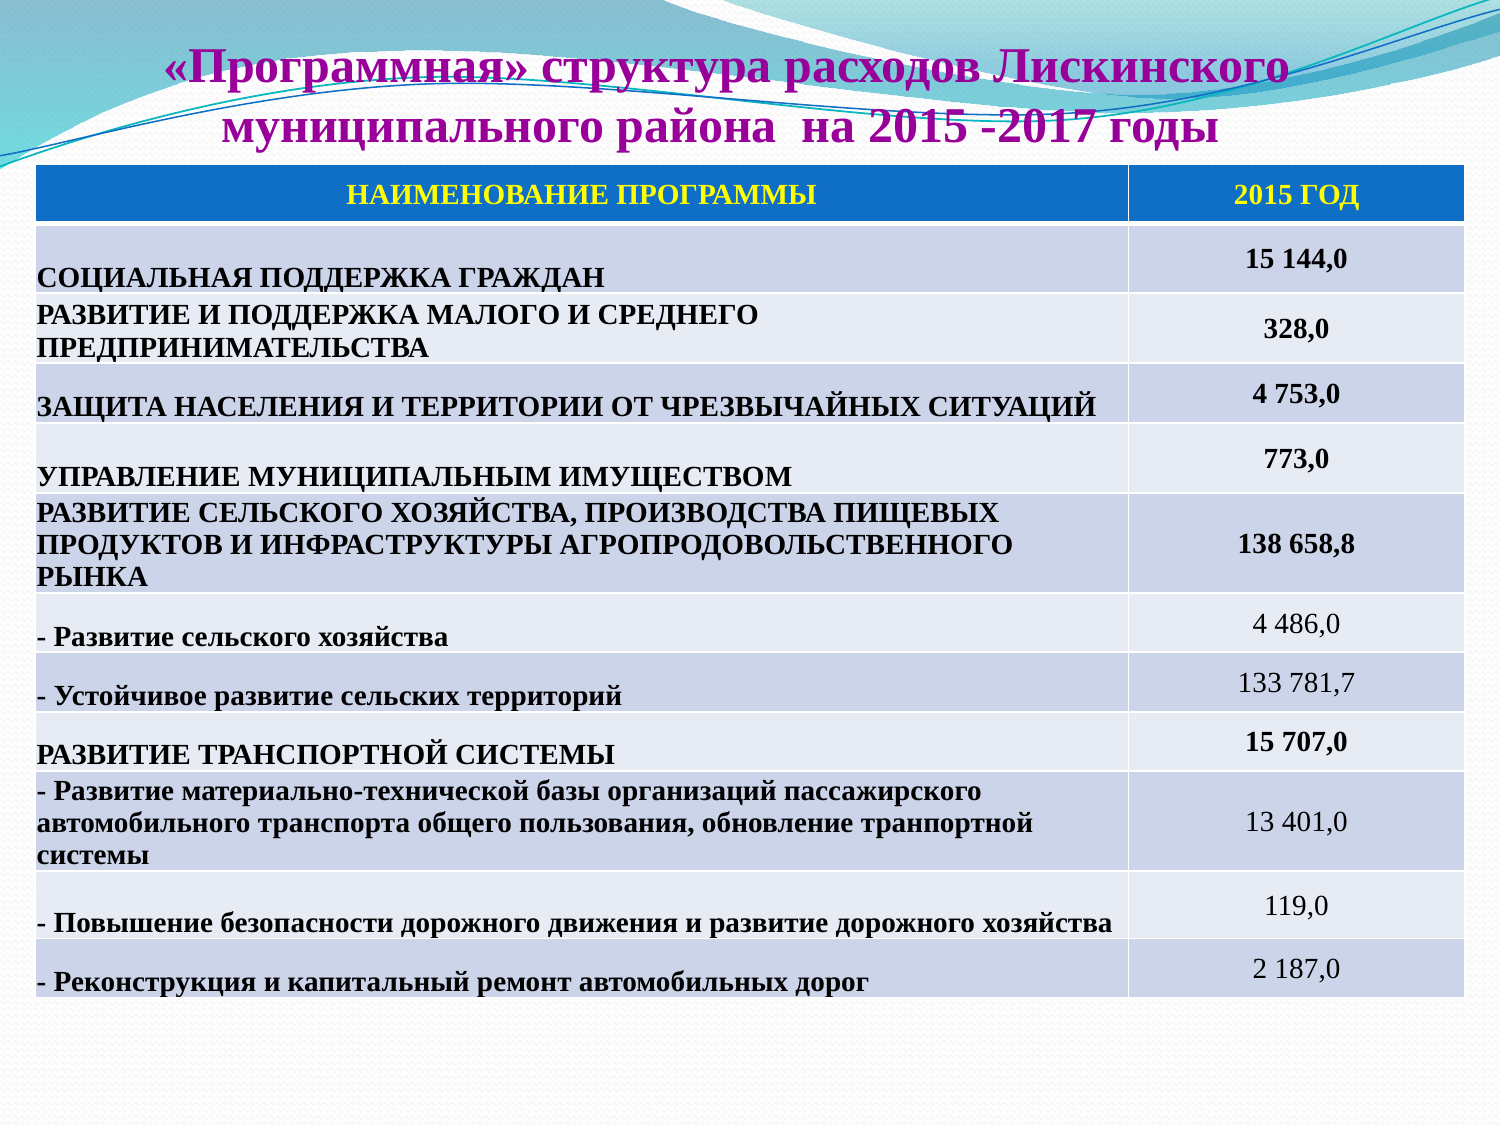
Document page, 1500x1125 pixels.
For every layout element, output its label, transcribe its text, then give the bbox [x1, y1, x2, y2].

table_cell РАЗВИТИЕ И ПОДДЕРЖКА МАЛОГО И СРЕДНЕГО ПРЕДПРИНИМАТЕЛЬСТВА [36, 294, 1128, 362]
title «Программная» структура расходов Лискинского муниципального района на 2015 -2017 годы [35, 35, 1418, 153]
table_cell 13 401,0 [1129, 772, 1464, 870]
table_cell ЗАЩИТА НАСЕЛЕНИЯ И ТЕРРИТОРИИ ОТ ЧРЕЗВЫЧАЙНЫХ СИТУАЦИЙ [36, 364, 1128, 422]
table_cell УПРАВЛЕНИЕ МУНИЦИПАЛЬНЫМ ИМУЩЕСТВОМ [36, 424, 1128, 492]
table_cell СОЦИАЛЬНАЯ ПОДДЕРЖКА ГРАЖДАН [36, 226, 1128, 292]
table_cell - Реконструкция и капитальный ремонт автомобильных дорог [36, 939, 1128, 997]
table_cell - Развитие сельского хозяйства [36, 594, 1128, 651]
table_cell 4 486,0 [1129, 594, 1464, 651]
table_cell 4 753,0 [1129, 364, 1464, 422]
table_cell РАЗВИТИЕ ТРАНСПОРТНОЙ СИСТЕМЫ [36, 713, 1128, 770]
table_cell 15 707,0 [1129, 713, 1464, 770]
table_cell 773,0 [1129, 424, 1464, 492]
table_cell РАЗВИТИЕ СЕЛЬСКОГО ХОЗЯЙСТВА, ПРОИЗВОДСТВА ПИЩЕВЫХ ПРОДУКТОВ И ИНФРАСТРУКТУРЫ АГРОПРОДОВОЛЬСТВЕННОГО РЫНКА [36, 494, 1128, 592]
table_cell - Устойчивое развитие сельских территорий [36, 653, 1128, 711]
table_cell 328,0 [1129, 294, 1464, 362]
table_cell - Повышение безопасности дорожного движения и развитие дорожного хозяйства [36, 872, 1128, 938]
table_header 2015 ГОД [1129, 165, 1464, 221]
table_cell 119,0 [1129, 872, 1464, 938]
table_cell - Развитие материально-технической базы организаций пассажирского автомобильного транспорта общего пользования, обновление транпортной системы [36, 772, 1128, 870]
table_header НАИМЕНОВАНИЕ ПРОГРАММЫ [36, 165, 1128, 221]
table_cell 138 658,8 [1129, 494, 1464, 592]
table_cell 15 144,0 [1129, 226, 1464, 292]
table_cell 133 781,7 [1129, 653, 1464, 711]
table_cell 2 187,0 [1129, 939, 1464, 997]
